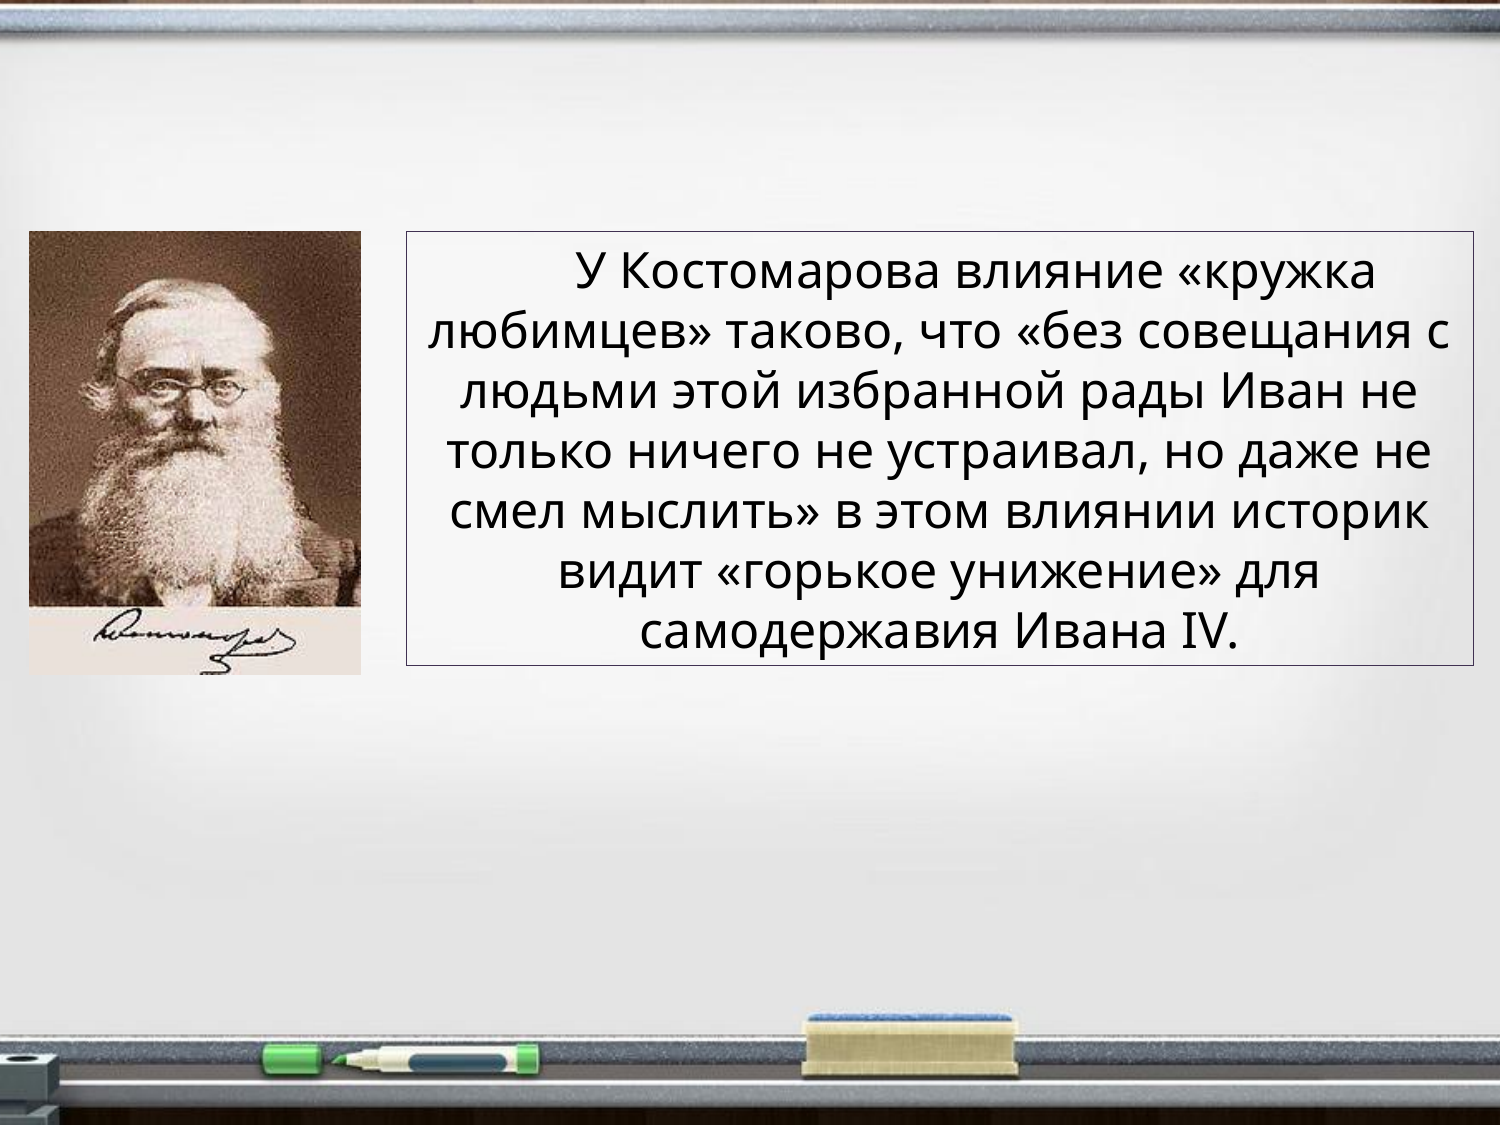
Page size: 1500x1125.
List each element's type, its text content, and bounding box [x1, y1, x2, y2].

picture [0, 0, 1500, 1125]
text_box У Костомарова влияние «кружка любимцев» таково, что «без совещания с людьми этой избранной рады Иван не только ничего не устраивал, но даже не смел мыслить» в этом влиянии историк видит «горькое унижение» для самодержавия Ивана IV. [406, 231, 1474, 666]
